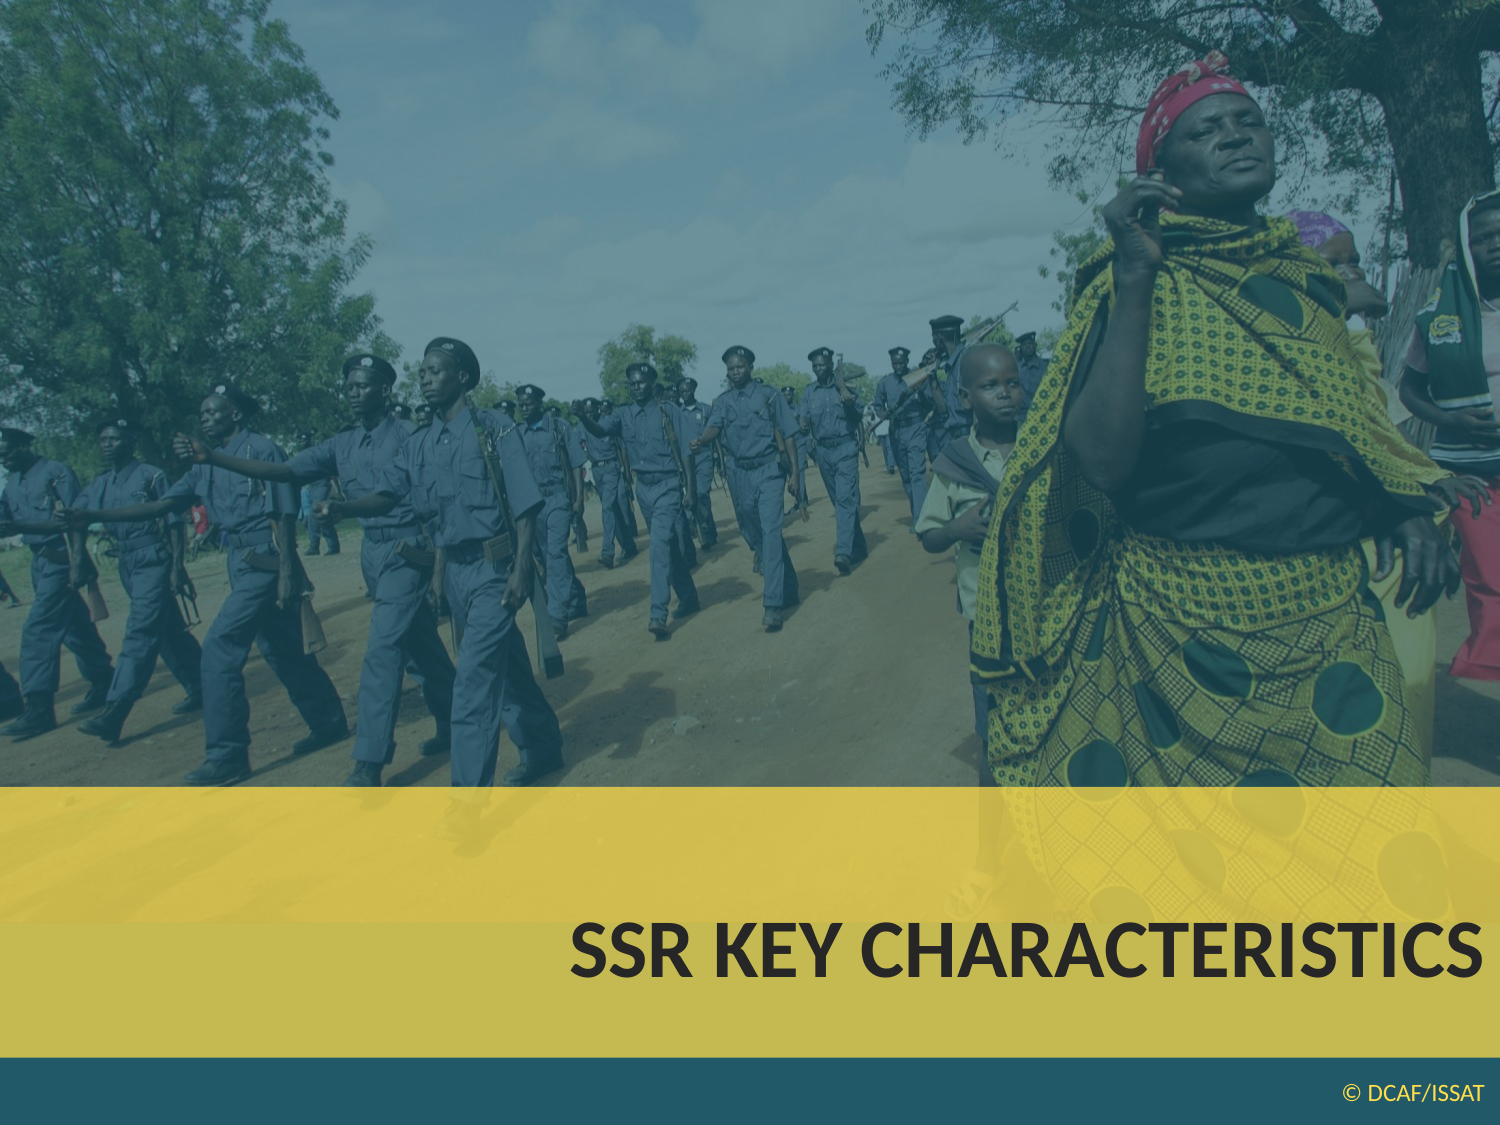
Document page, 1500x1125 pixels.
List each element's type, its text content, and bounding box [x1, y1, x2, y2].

title SSR key Characteristics [0, 786, 1500, 1058]
